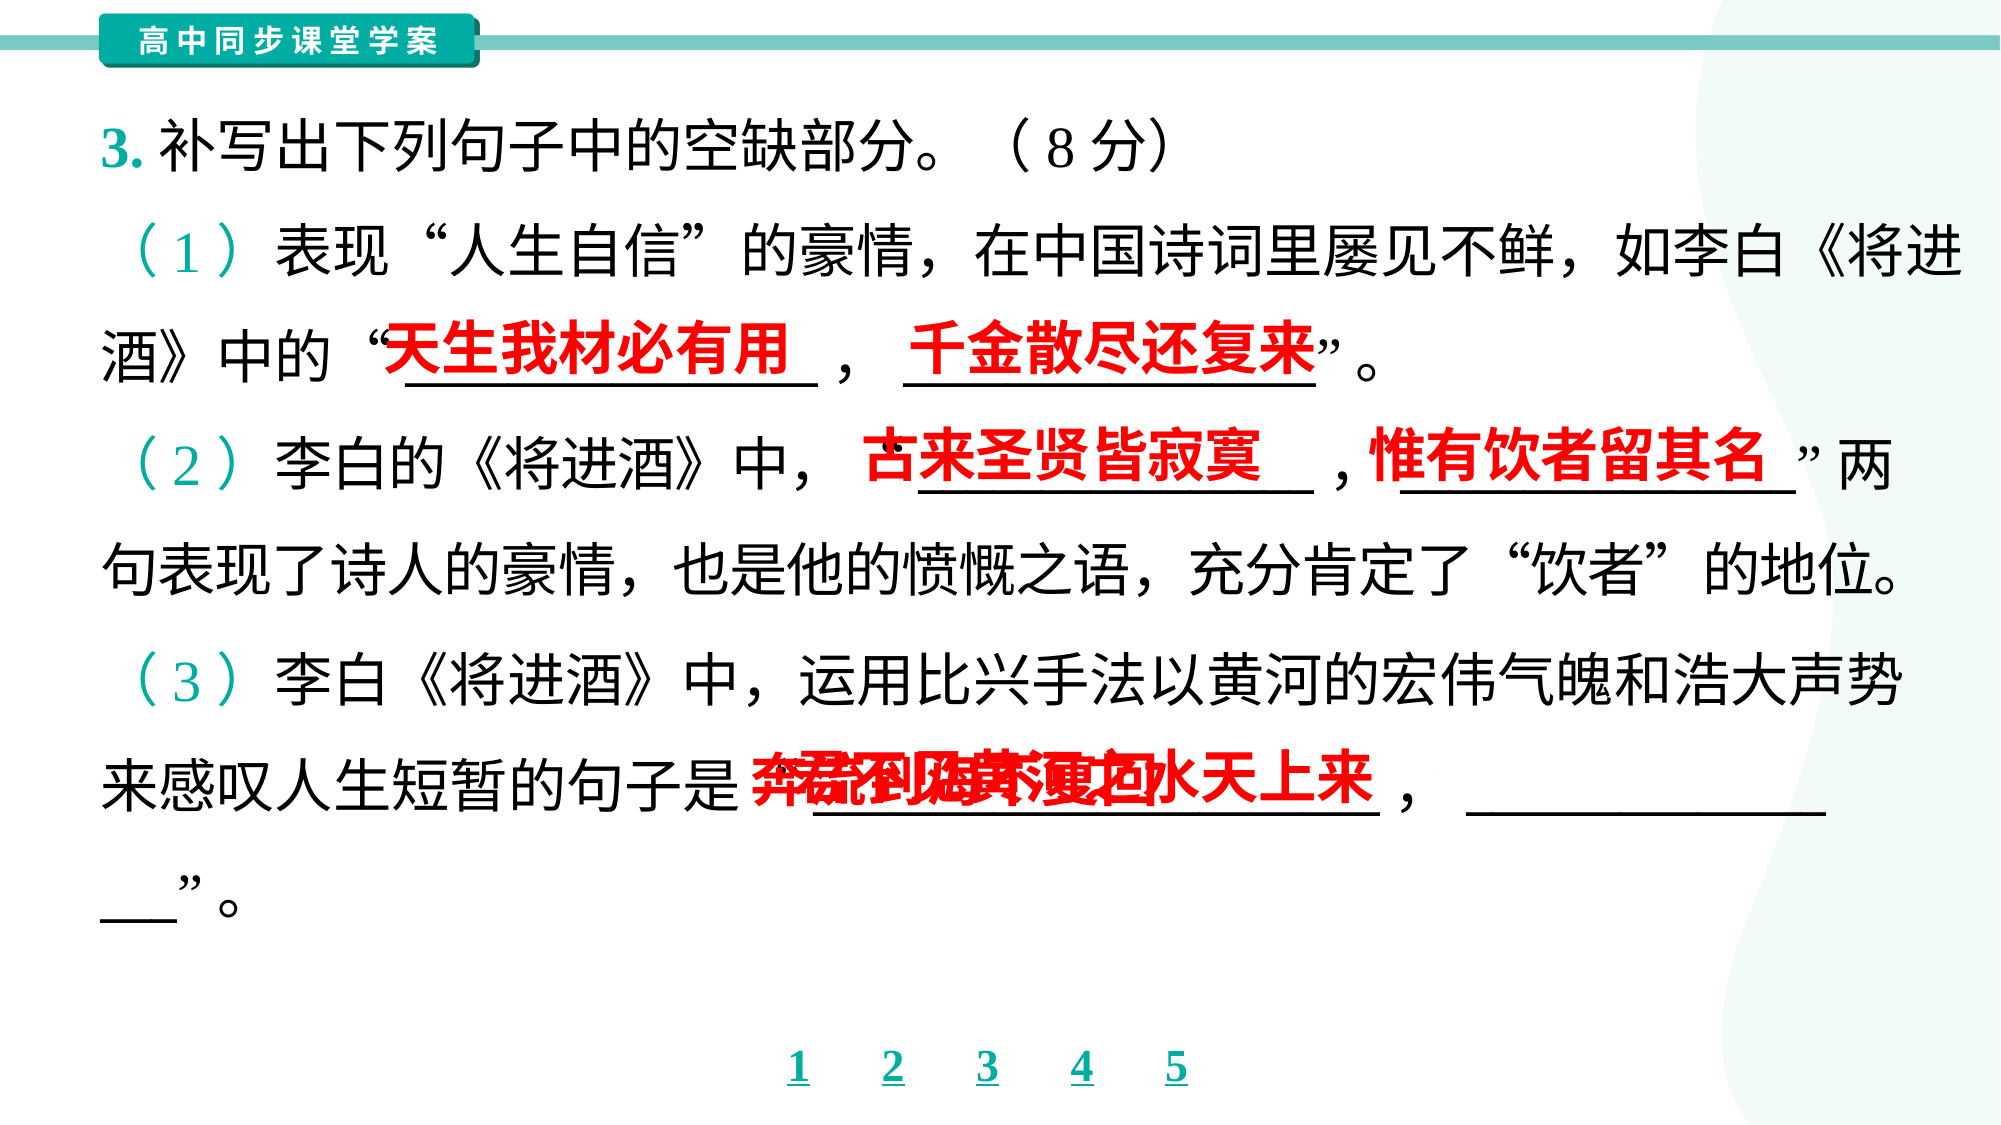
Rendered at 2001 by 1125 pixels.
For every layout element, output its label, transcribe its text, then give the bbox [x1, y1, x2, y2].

text_box （3）李白《将进酒》中，运用比兴手法以黄河的宏伟气魄和浩大声势 来感叹人生短暂的句子是“______________________，______________ ___”。 [100, 607, 1899, 708]
text_box （3）李白《将进酒》中，运用比兴手法以黄河的宏伟气魄和浩大声势 来感叹人生短暂的句子是“______________________，______________ ___”。 [100, 919, 1899, 926]
text_box 3.补写出下列句子中的空缺部分。（8分） [100, 76, 1899, 178]
text_box 天生我材必有用 [361, 279, 814, 382]
text_box 古来圣贤皆寂寞 [839, 385, 1285, 488]
text_box 惟有饮者留其名 [1347, 385, 1792, 488]
text_box 千金散尽还复来 [886, 279, 1339, 382]
picture [0, 0, 2000, 1125]
text_box （1）表现“人生自信”的豪情，在中国诗词里屡见不鲜，如李白《将进 酒》中的“________________，________________”。 （2）李白的《将进酒》中，“________________，________________”两 句表现了诗人的豪情，也是他的愤慨之语，充分肯定了“饮者”的地位。 [100, 178, 1899, 604]
text_box 奔流到海不复回 [100, 708, 1899, 919]
